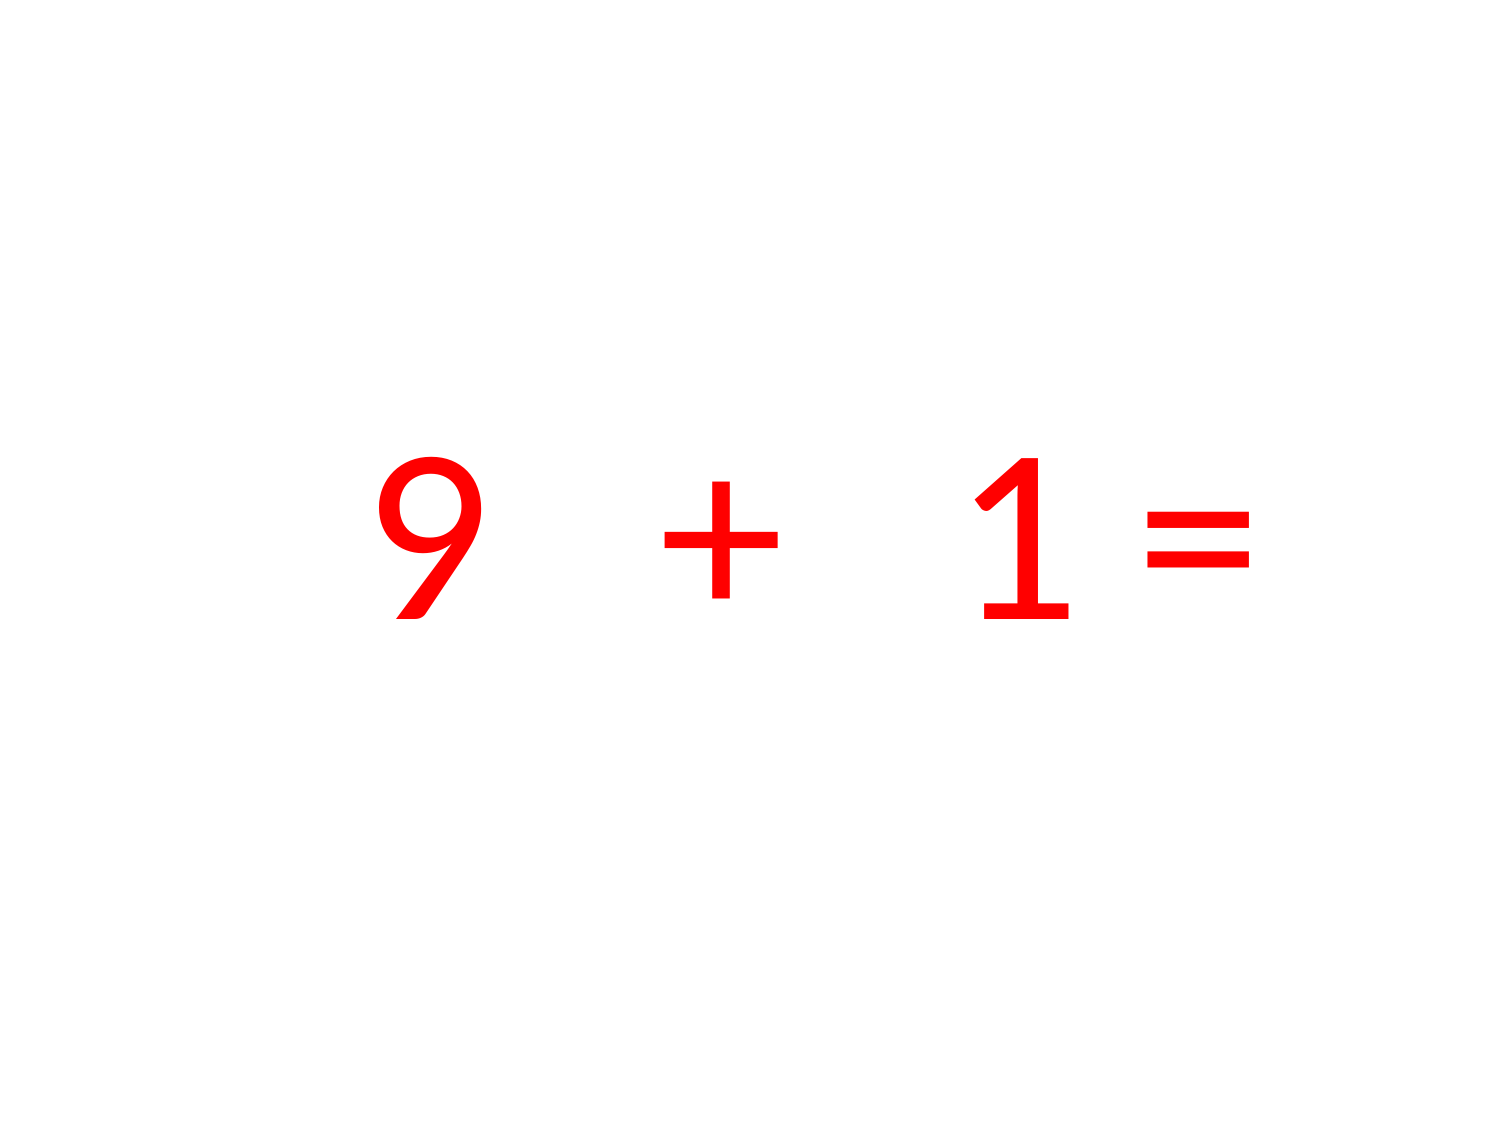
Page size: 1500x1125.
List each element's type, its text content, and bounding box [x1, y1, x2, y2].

text_box 9 + 1 = [348, 361, 1329, 677]
